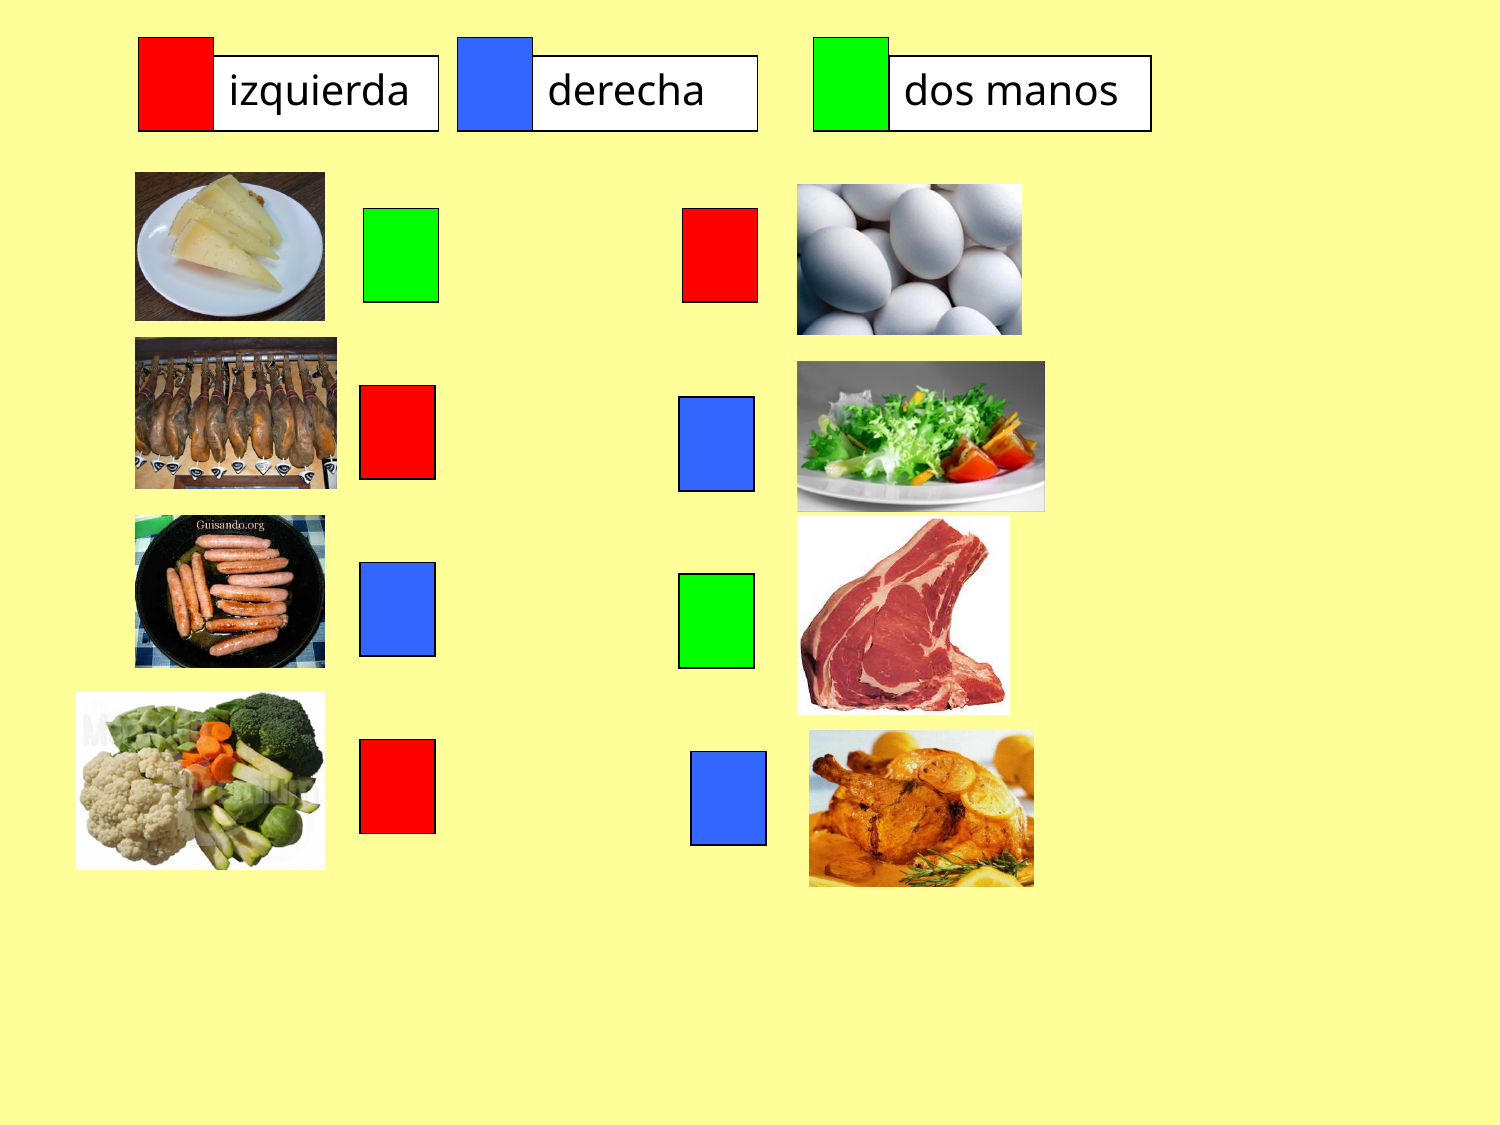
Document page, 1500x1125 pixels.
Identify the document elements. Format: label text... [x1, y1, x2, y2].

picture [135, 337, 337, 489]
picture [135, 172, 325, 322]
text_box dos manos [888, 56, 1152, 132]
text_box [679, 397, 755, 491]
picture [808, 729, 1034, 888]
picture [796, 361, 1046, 513]
text_box [679, 574, 755, 668]
text_box [138, 37, 214, 132]
text_box [360, 739, 436, 834]
text_box [360, 562, 436, 657]
text_box [682, 208, 758, 303]
text_box [363, 208, 439, 303]
text_box derecha [532, 56, 758, 132]
picture [76, 692, 325, 870]
text_box [360, 385, 436, 480]
picture [796, 184, 1022, 335]
text_box [813, 37, 889, 132]
text_box [690, 751, 766, 846]
text_box izquierda [213, 56, 439, 132]
text_box [457, 37, 533, 132]
picture [796, 515, 1011, 715]
picture [135, 515, 325, 668]
